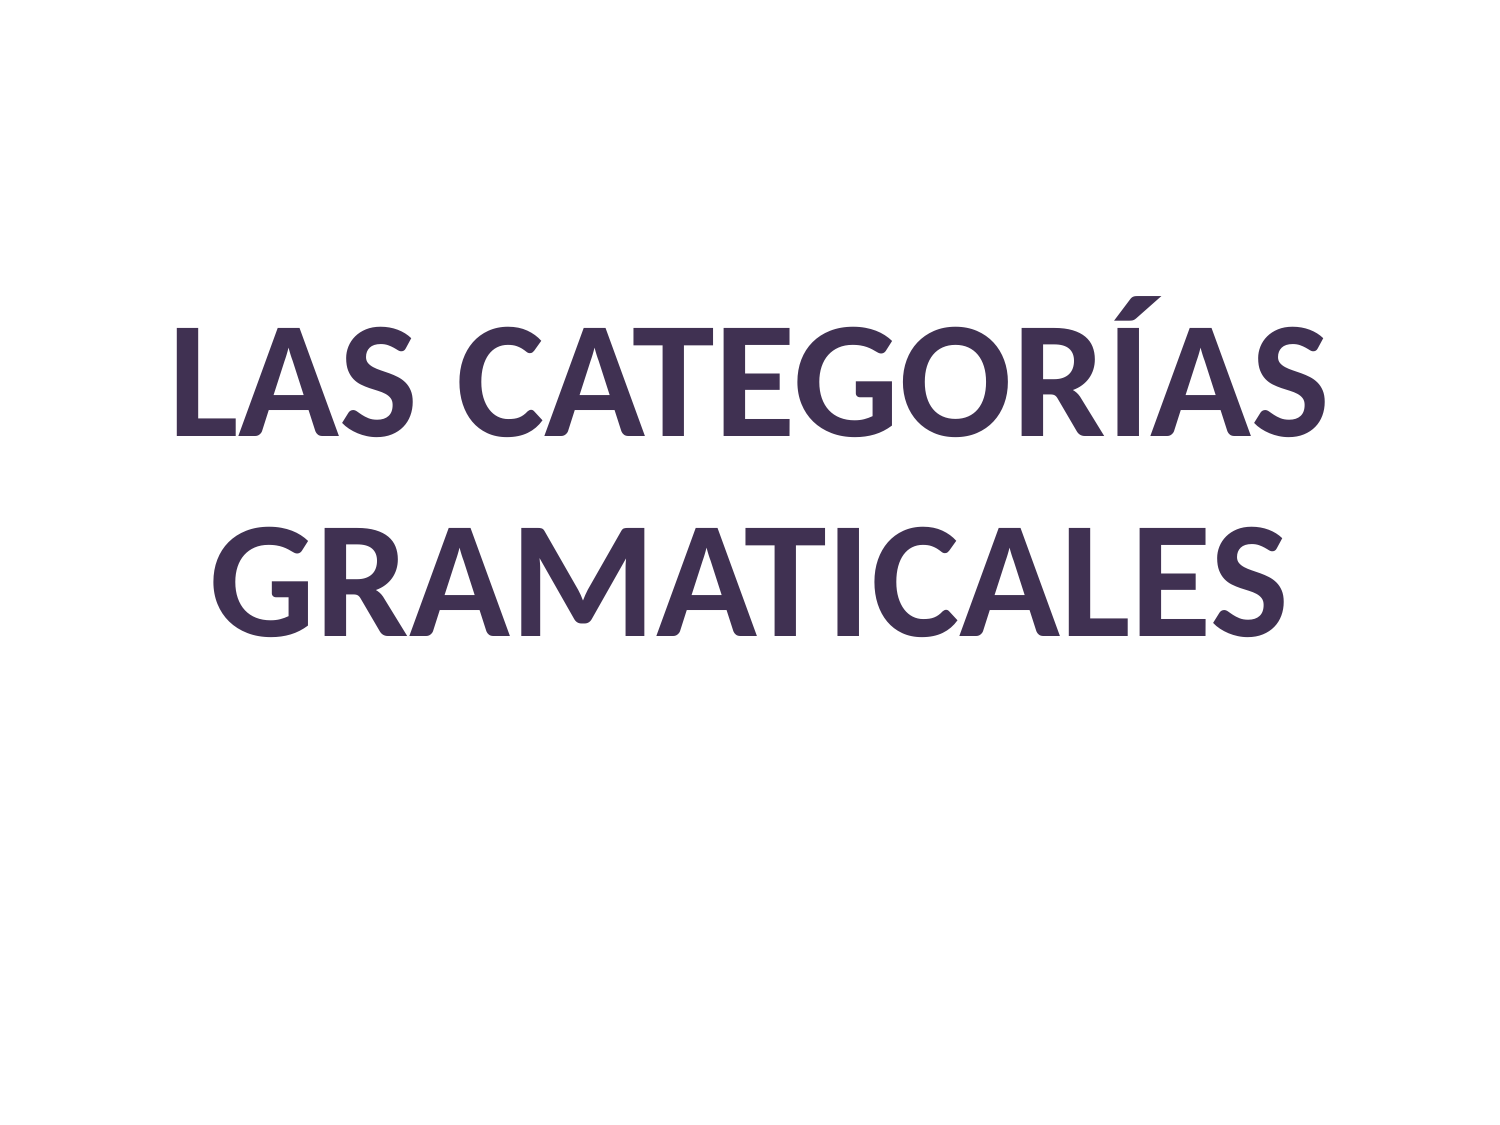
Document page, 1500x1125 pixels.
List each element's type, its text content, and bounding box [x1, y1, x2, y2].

title LAS CATEGORÍAS GRAMATICALES [112, 349, 1388, 591]
